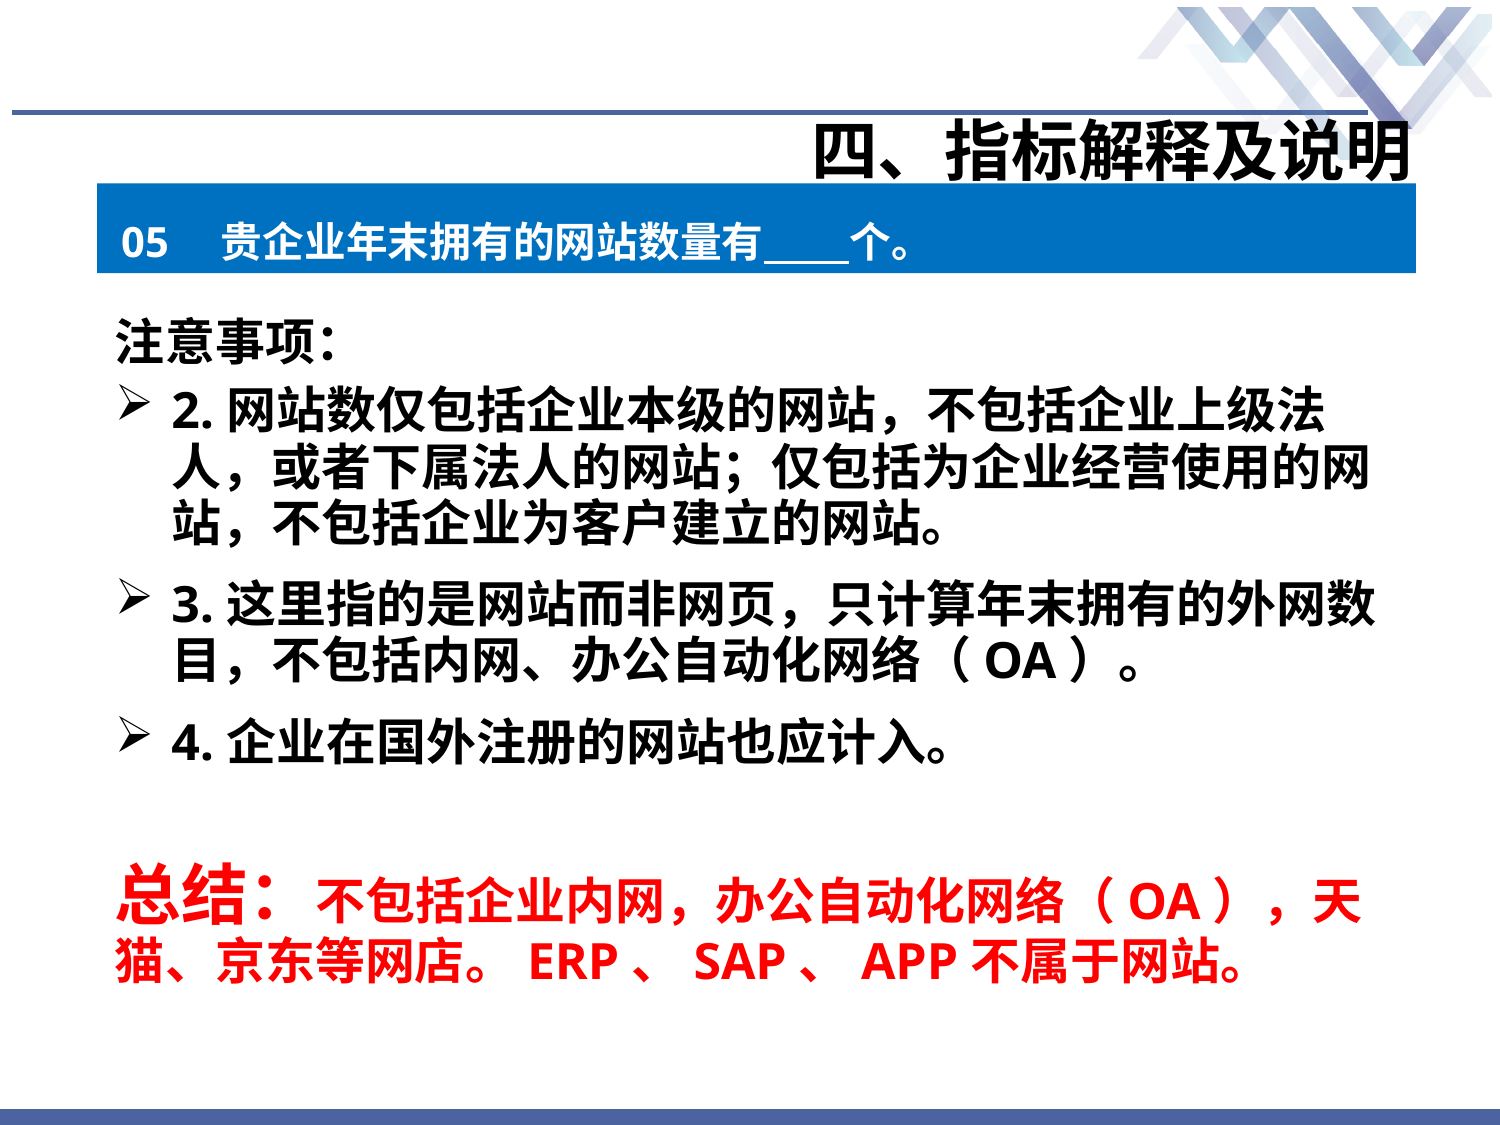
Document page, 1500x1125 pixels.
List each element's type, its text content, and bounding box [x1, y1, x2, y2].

picture [1056, 7, 1492, 160]
text_box 05 贵企业年末拥有的网站数量有 个。 [97, 183, 1416, 274]
list 注意事项： 2.网站数仅包括企业本级的网站，不包括企业上级法人，或者下属法人的网站；仅包括为企业经营使用的网站，不包括企业为客户建立的网站。 3.这里指的是网站而非网页，只计算年末拥有的外网数目，不包括内网、办公自动化网络（OA）。 4.企业在国外注册的网站也应计入。 总结：不包括企业内网，办公自动化网络（OA），天猫、京东等网店。ERP、SAP、APP不属于网站。 [100, 302, 1416, 1097]
title 四、指标解释及说明 [76, 101, 1427, 181]
